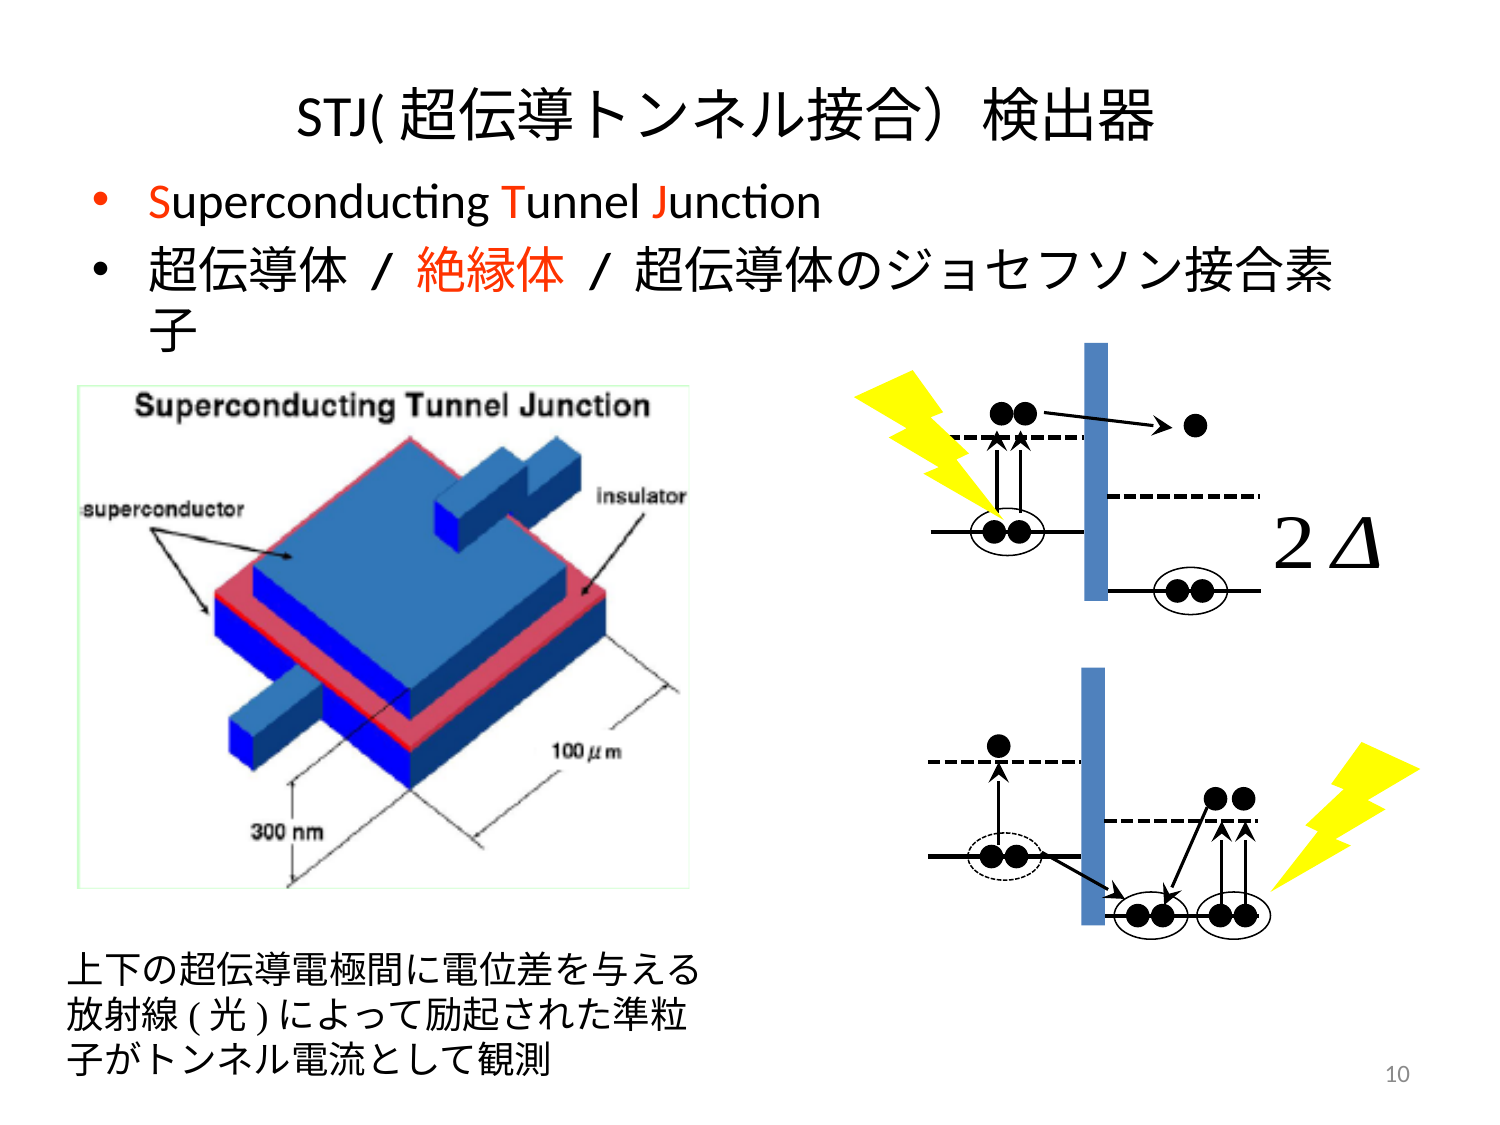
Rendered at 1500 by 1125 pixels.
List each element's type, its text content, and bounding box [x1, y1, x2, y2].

text_box [986, 734, 1011, 758]
picture [76, 385, 690, 889]
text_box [1113, 891, 1189, 940]
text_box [1043, 412, 1173, 429]
text_box [1013, 401, 1038, 426]
slide_number 10 [1074, 1042, 1425, 1103]
list Superconducting Tunnel Junction 超伝導体 / 絶縁体 / 超伝導体のジョセフソン接合素子 [76, 160, 1352, 315]
text_box [1271, 741, 1421, 892]
text_box [1084, 342, 1108, 410]
text_box [1081, 907, 1105, 926]
text_box [1231, 786, 1256, 811]
text_box [1084, 436, 1108, 601]
text_box [1081, 667, 1105, 850]
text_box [970, 508, 1045, 556]
text_box [1183, 413, 1208, 438]
text_box [989, 401, 1014, 426]
text_box [853, 370, 992, 506]
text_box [967, 832, 1042, 881]
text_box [1041, 851, 1126, 900]
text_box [1153, 567, 1228, 615]
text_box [1196, 891, 1271, 940]
text_box 上下の超伝導電極間に電位差を与える 放射線(光)によって励起された準粒子がトンネル電流として観測 [52, 938, 727, 1089]
text_box [1203, 786, 1228, 811]
title STJ(超伝導トンネル接合）検出器 [76, 66, 1376, 161]
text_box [1163, 806, 1208, 906]
